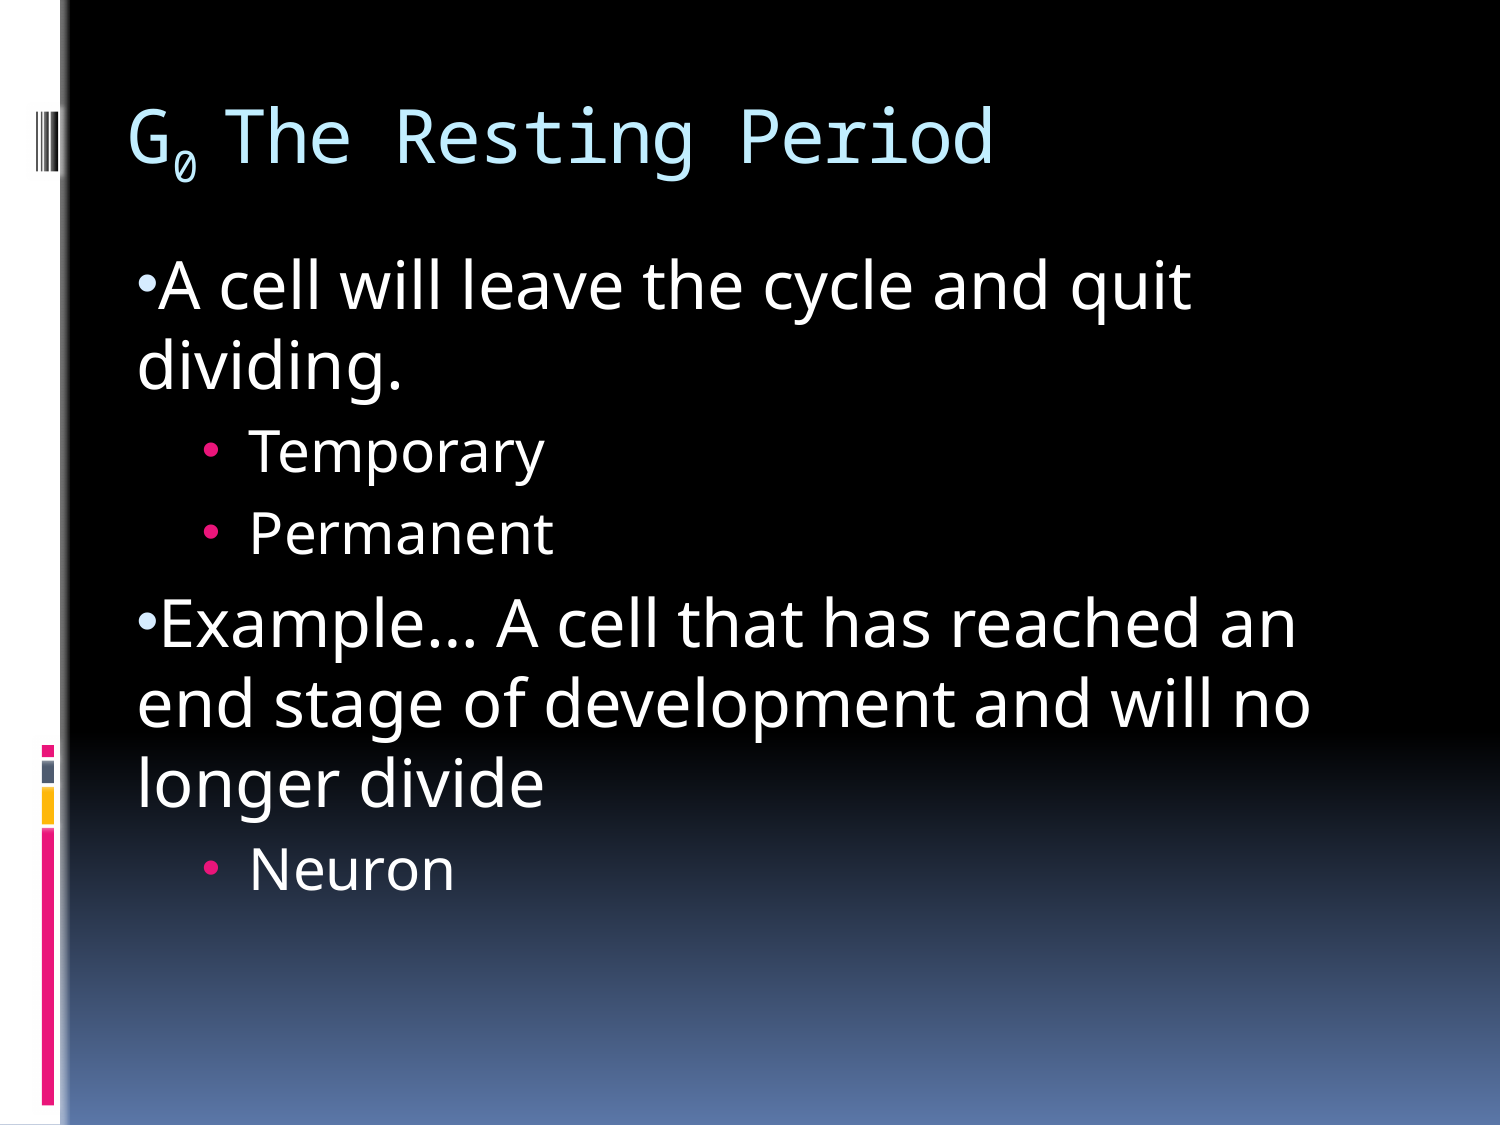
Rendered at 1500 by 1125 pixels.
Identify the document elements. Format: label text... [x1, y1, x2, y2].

list A cell will leave the cycle and quit dividing. Temporary Permanent Example… A cell that has reached an end stage of development and will no longer divide Neuron [112, 235, 1413, 986]
title G0 The Resting Period [112, 44, 1463, 236]
